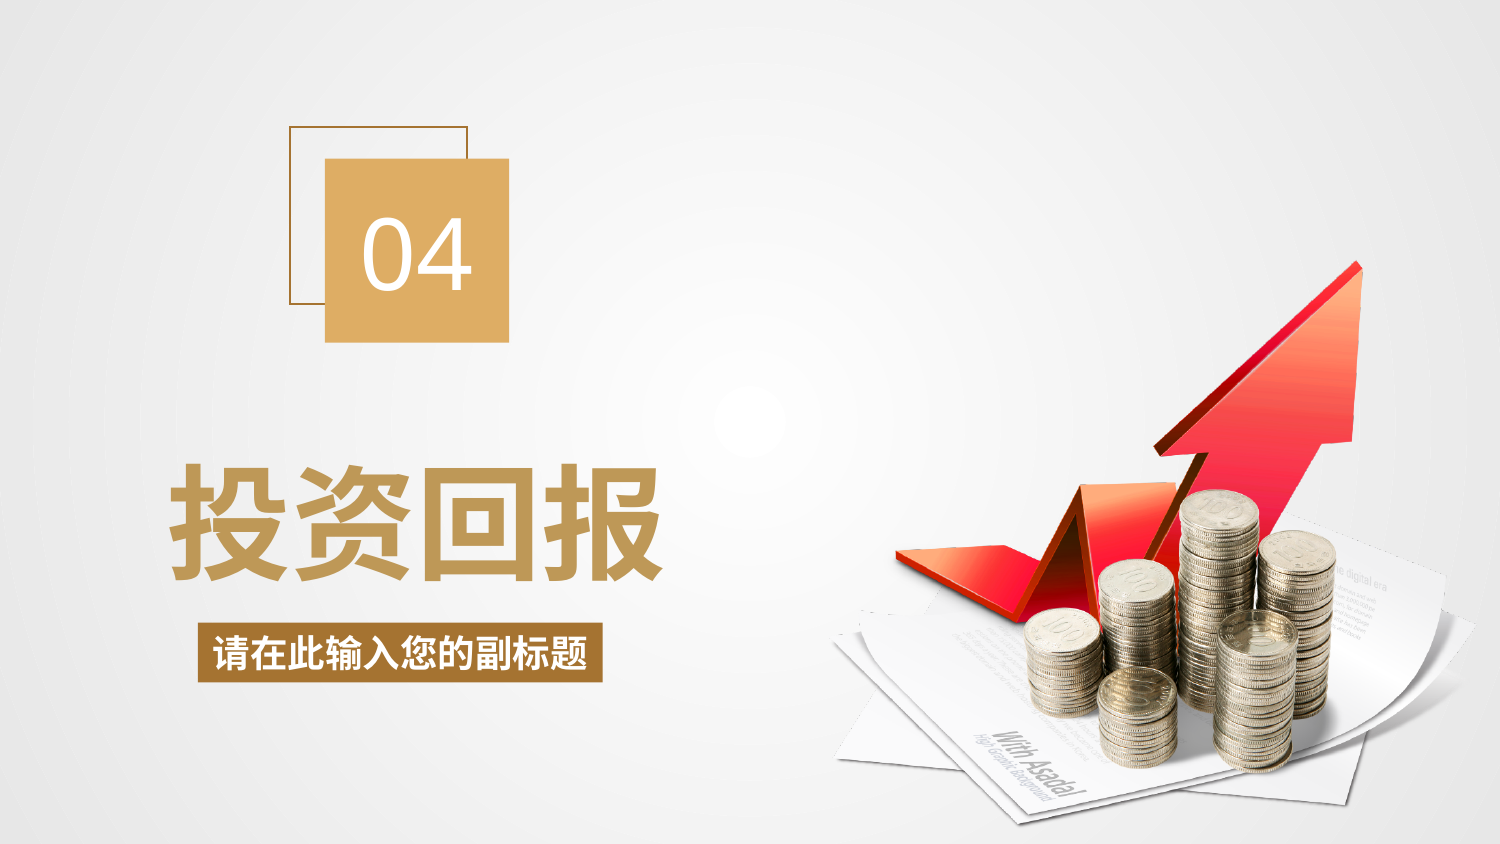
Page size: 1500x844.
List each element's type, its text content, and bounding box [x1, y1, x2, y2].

picture [355, 199, 1500, 844]
text_box 投资回报 [152, 438, 355, 604]
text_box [290, 127, 510, 343]
text_box 请在此输入您的副标题 [197, 622, 355, 683]
